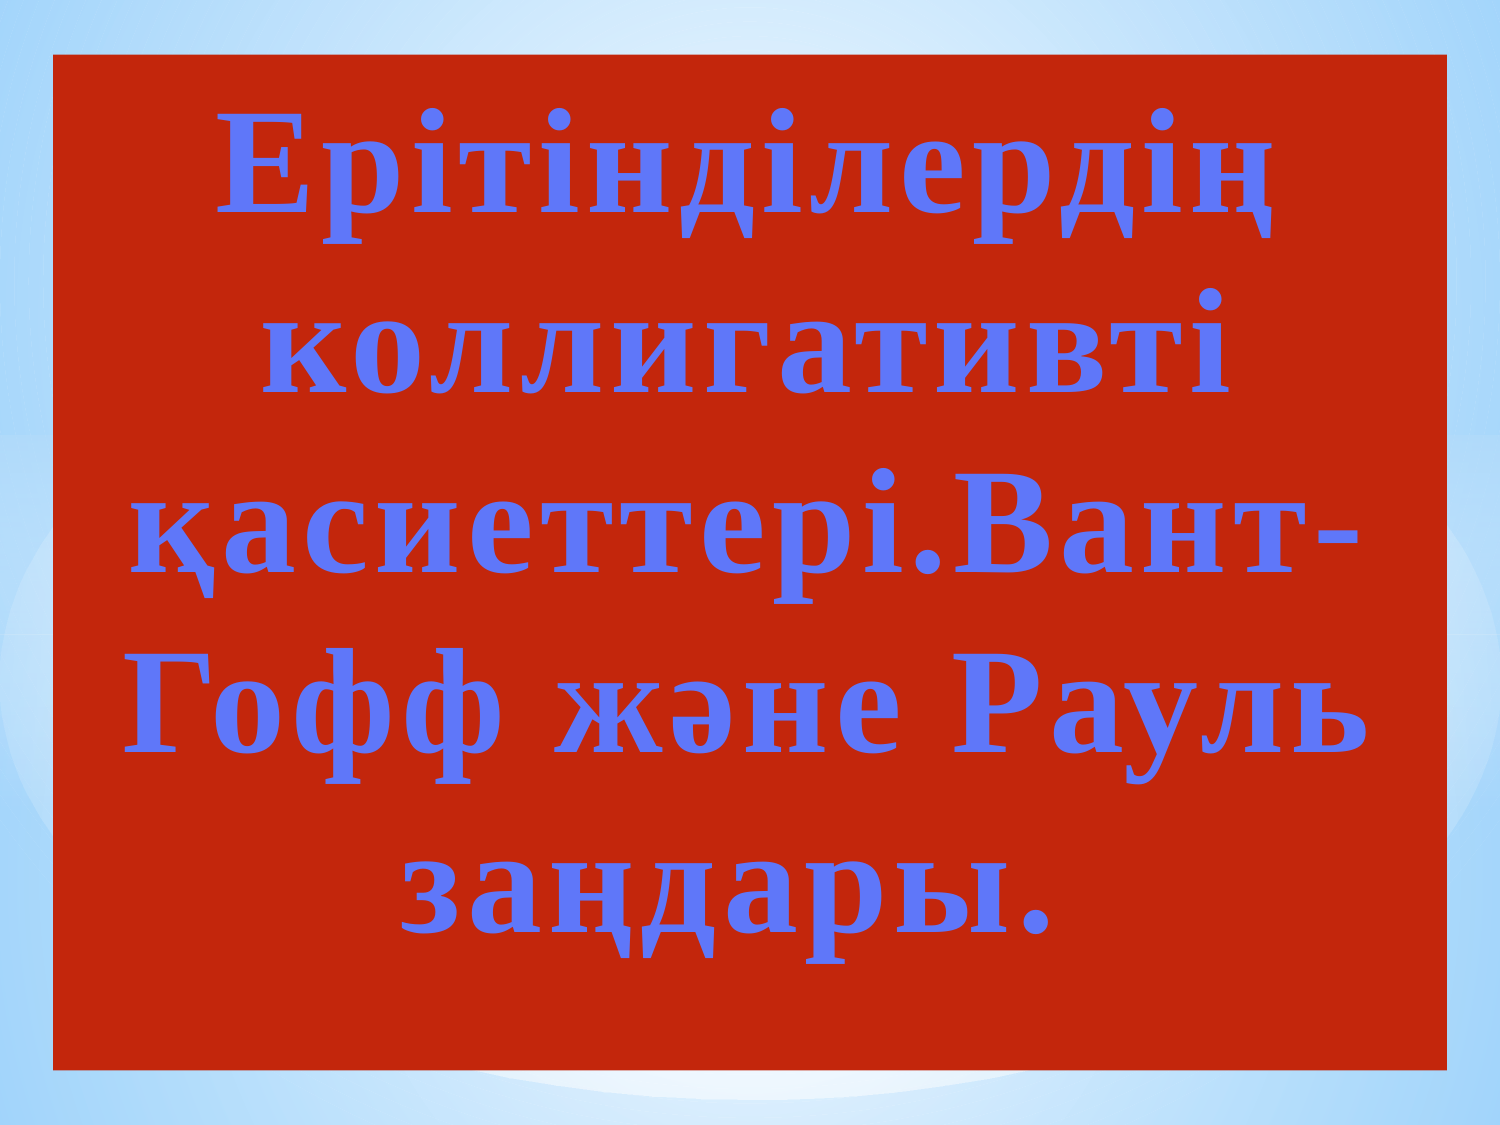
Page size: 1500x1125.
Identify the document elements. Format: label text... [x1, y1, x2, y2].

subtitle Ерітінділердің коллигативті қасиеттері.Вант-Гофф және Рауль заңдары. [53, 54, 1447, 1071]
